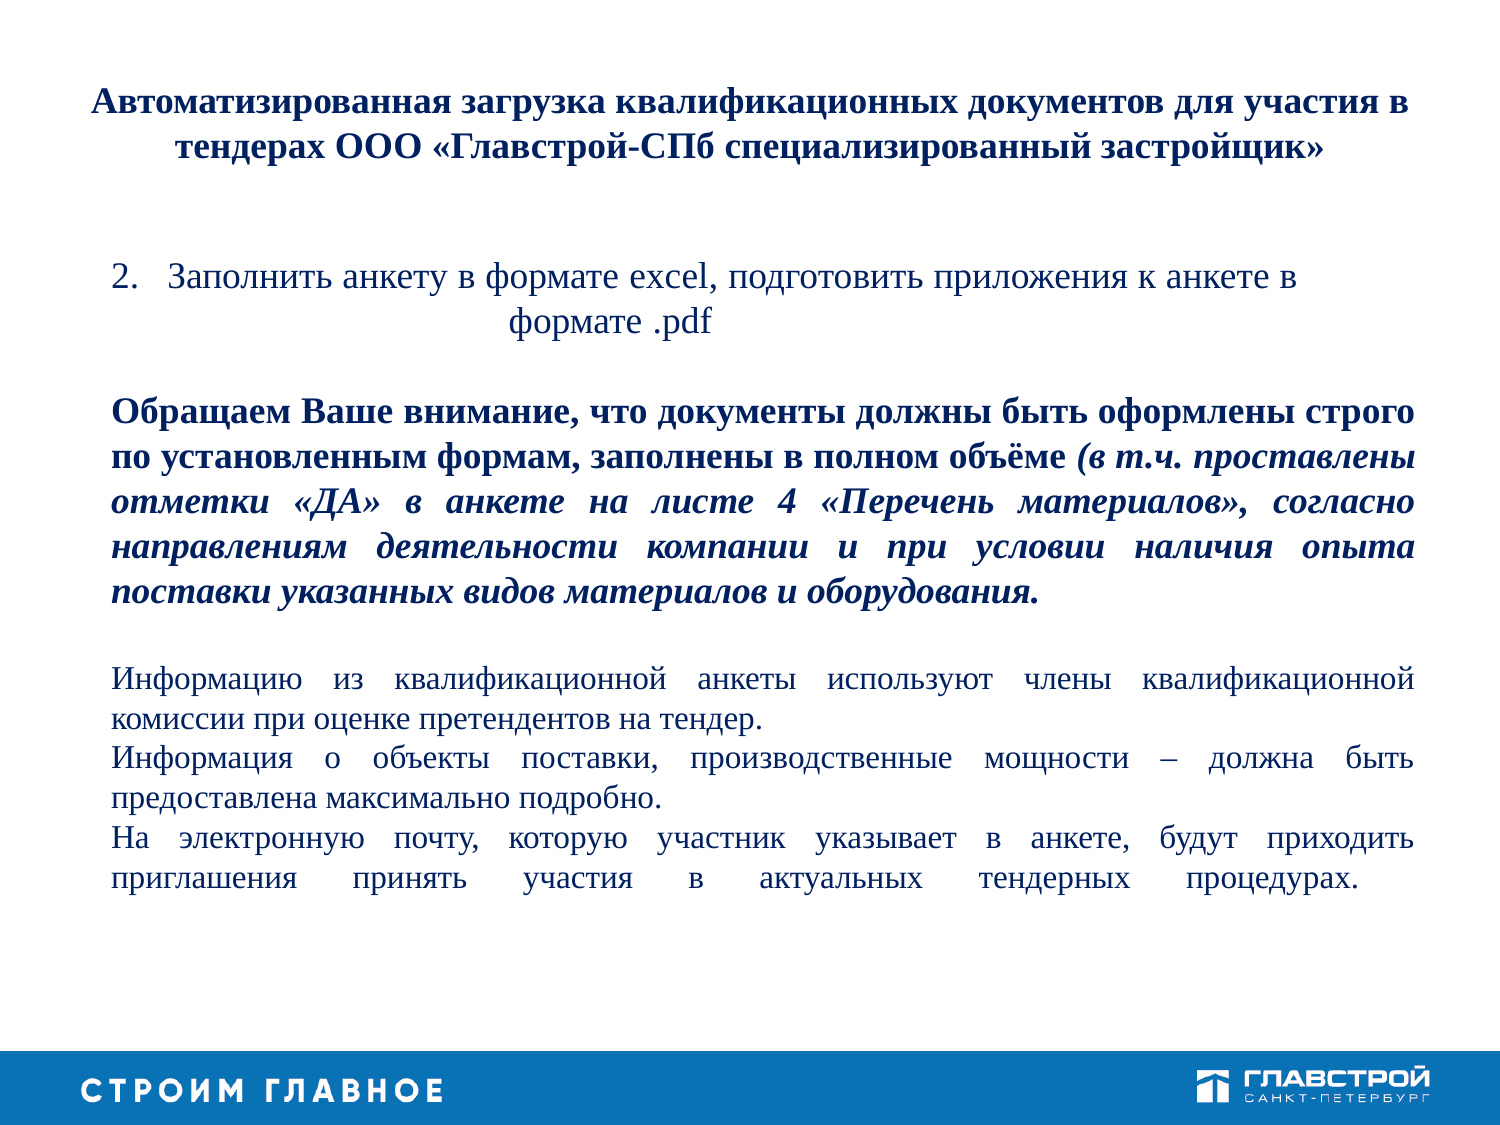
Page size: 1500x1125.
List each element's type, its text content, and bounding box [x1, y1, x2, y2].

text_box Заполнить анкету в формате excel, подготовить приложения к анкете в формате .pdf Обращаем Ваше внимание, что документы должны быть оформлены строго по установленным формам, заполнены в полном объёме (в т.ч. проставлены отметки «ДА» в анкете на листе 4 «Перечень материалов», согласно направлениям деятельности компании и при условии наличия опыта поставки указанных видов материалов и оборудования. Информацию из квалификационной анкеты используют члены квалификационной комиссии при оценке претендентов на тендер. Информация о объекты поставки, производственные мощности – должна быть предоставлена максимально подробно. На электронную почту, которую участник указывает в анкете, будут приходить приглашения принять участия в актуальных тендерных процедурах. [96, 243, 1431, 1033]
text_box Автоматизированная загрузка квалификационных документов для участия в тендерах ООО «Главстрой-СПб специализированный застройщик» [75, 78, 1426, 164]
picture [0, 1051, 1500, 1125]
